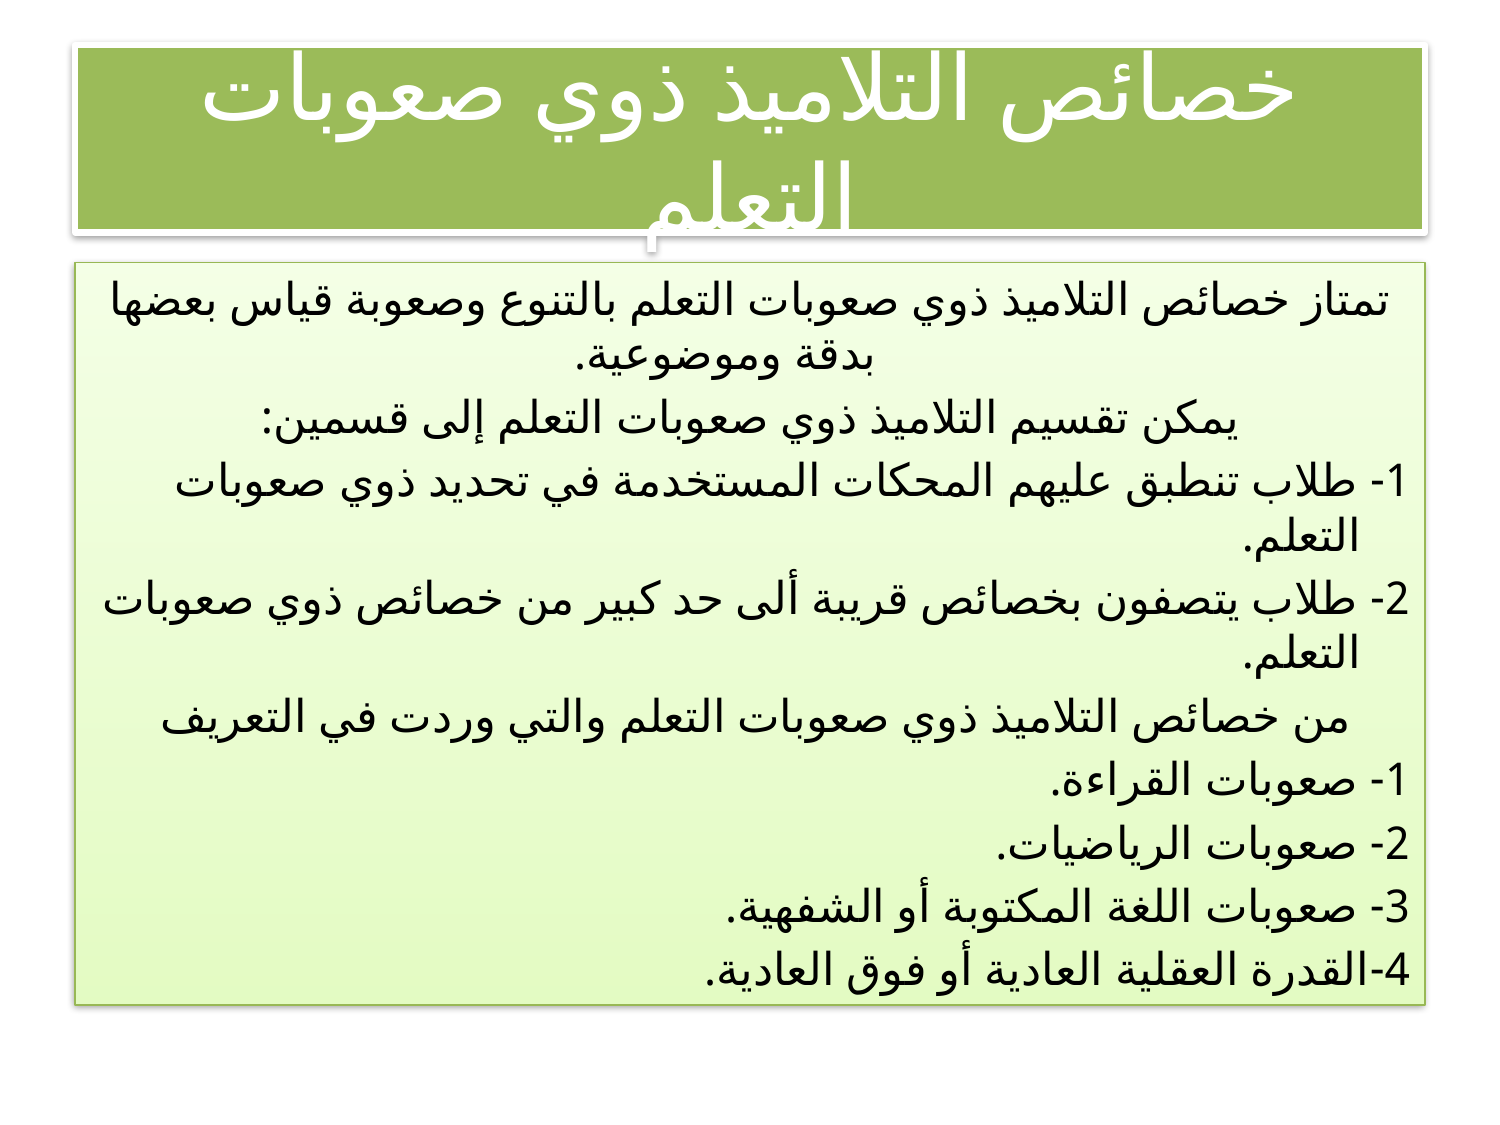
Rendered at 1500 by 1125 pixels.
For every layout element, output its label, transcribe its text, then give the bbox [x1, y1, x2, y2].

list تمتاز خصائص التلاميذ ذوي صعوبات التعلم بالتنوع وصعوبة قياس بعضها بدقة وموضوعية. يمكن تقسيم التلاميذ ذوي صعوبات التعلم إلى قسمين: 1- طلاب تنطبق عليهم المحكات المستخدمة في تحديد ذوي صعوبات التعلم. 2- طلاب يتصفون بخصائص قريبة ألى حد كبير من خصائص ذوي صعوبات التعلم. من خصائص التلاميذ ذوي صعوبات التعلم والتي وردت في التعريف 1- صعوبات القراءة. 2- صعوبات الرياضيات. 3- صعوبات اللغة المكتوبة أو الشفهية. 4-القدرة العقلية العادية أو فوق العادية. [74, 262, 1426, 1006]
title خصائص التلاميذ ذوي صعوبات التعلم [72, 42, 1428, 236]
